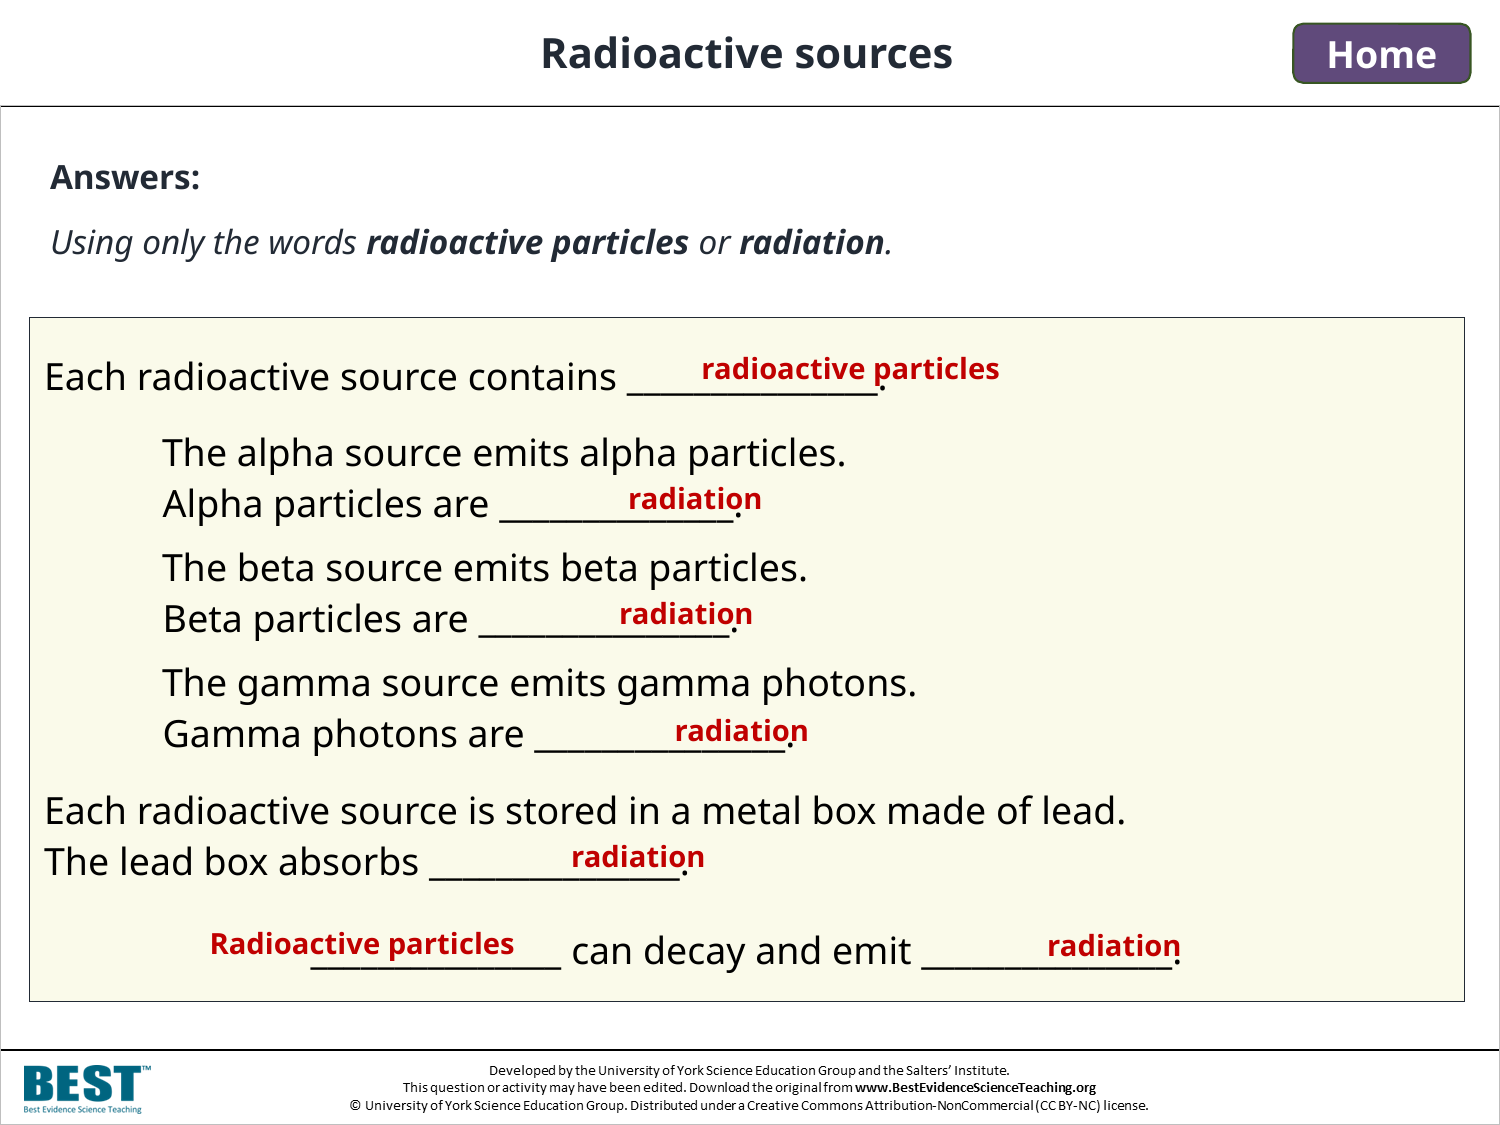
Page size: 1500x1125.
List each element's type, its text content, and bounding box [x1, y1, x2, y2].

picture [0, 105, 1500, 1125]
text_box Radioactive sources [23, 4, 1471, 99]
text_box Home [1292, 22, 1472, 84]
